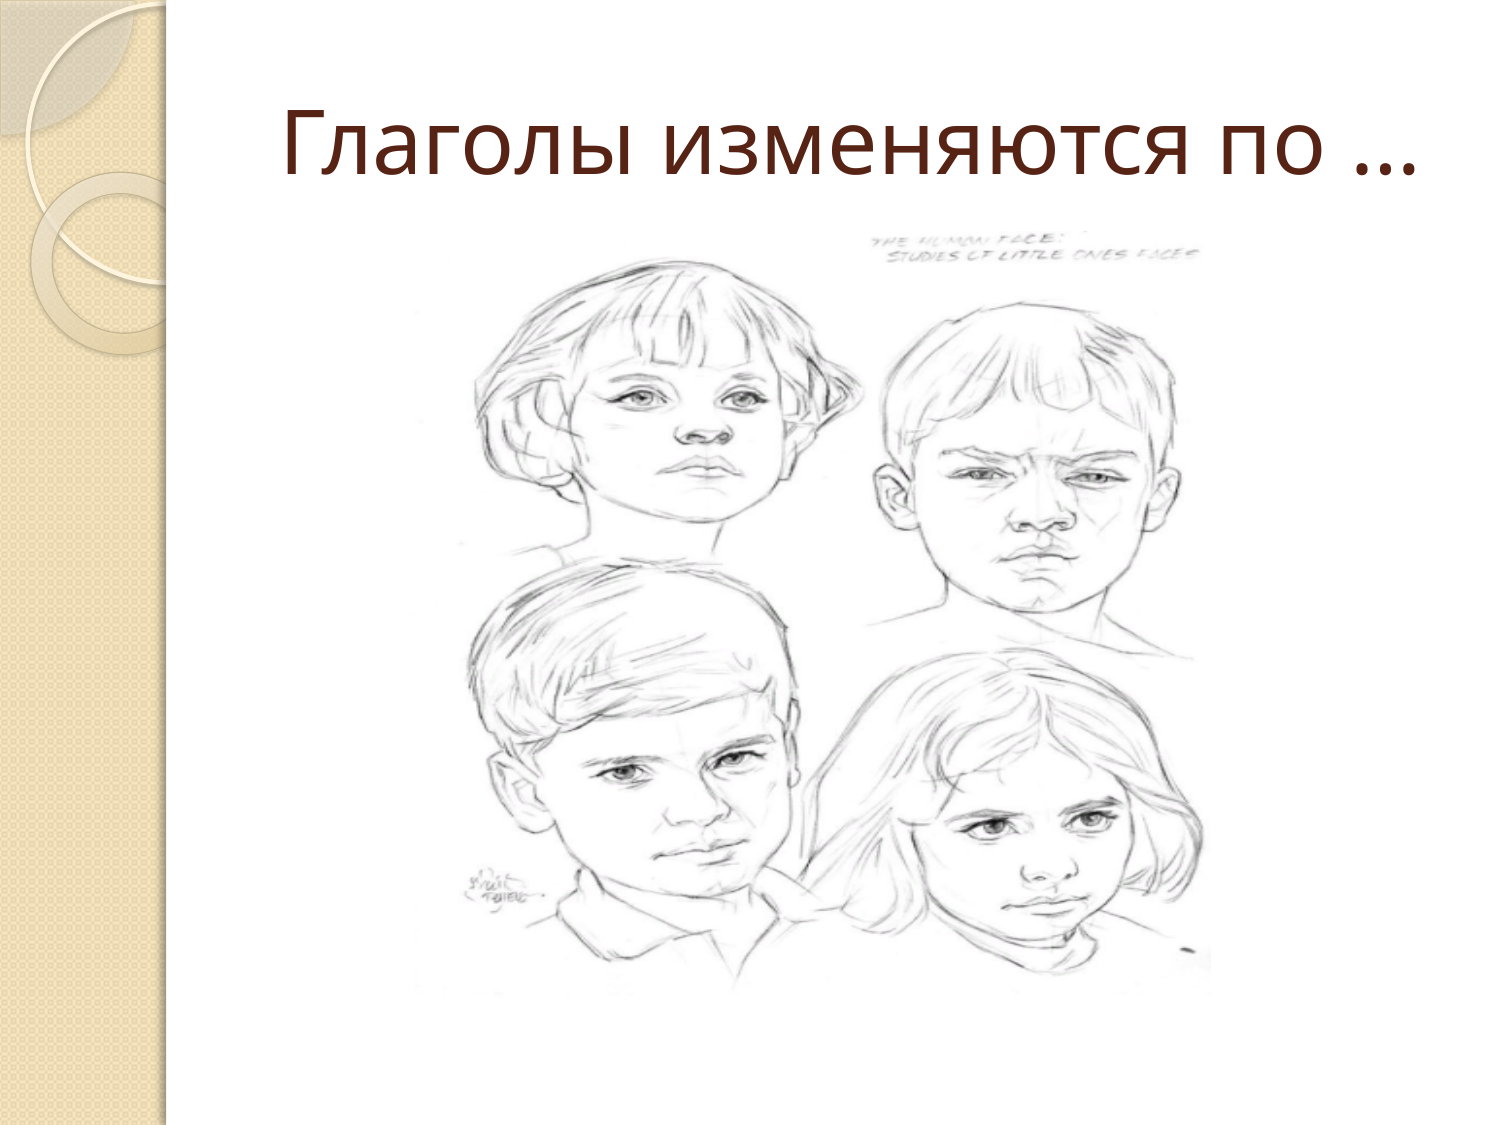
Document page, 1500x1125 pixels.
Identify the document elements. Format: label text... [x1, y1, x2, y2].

title Глаголы изменяются по … [235, 45, 1466, 233]
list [407, 231, 1211, 1000]
